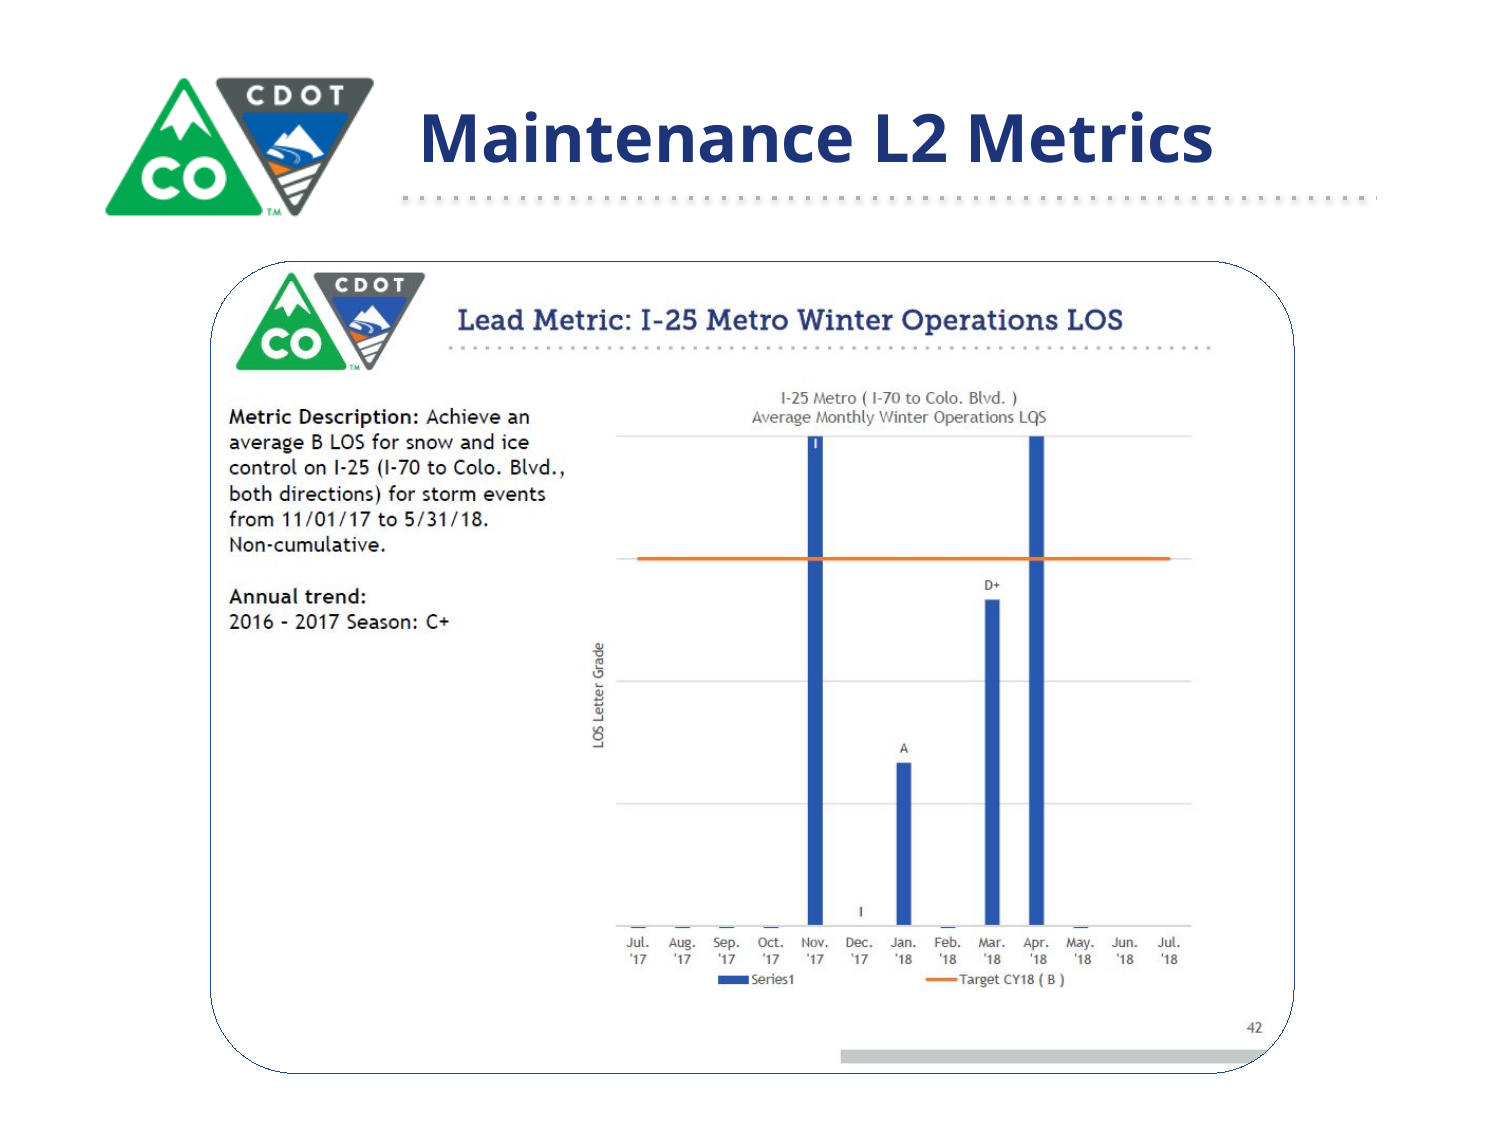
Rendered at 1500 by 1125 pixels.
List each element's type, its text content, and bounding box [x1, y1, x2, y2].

text_box Maintenance L2 Metrics [403, 80, 1377, 191]
picture [210, 261, 1295, 1074]
picture [94, 62, 381, 237]
